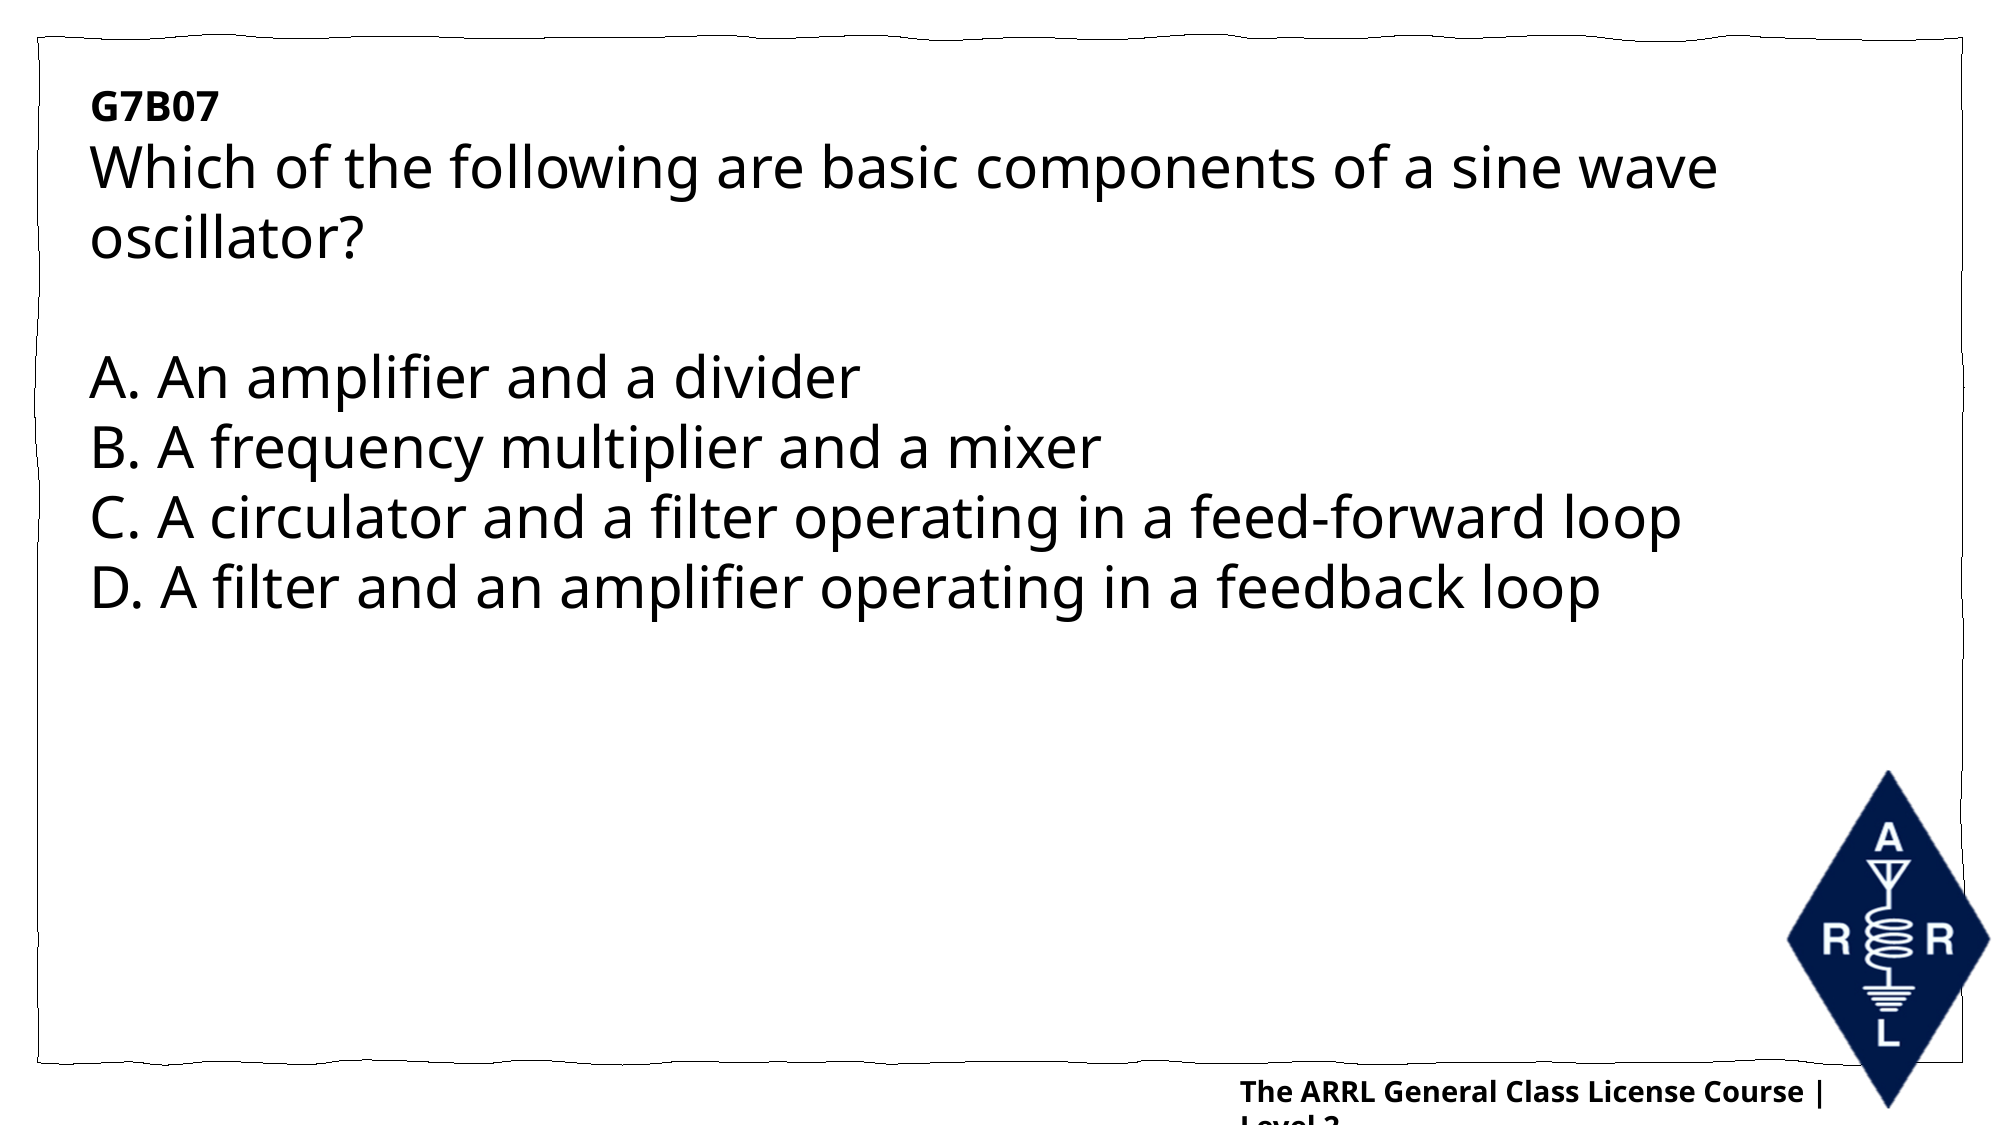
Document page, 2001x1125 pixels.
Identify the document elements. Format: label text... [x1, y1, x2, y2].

text_box G7B07 Which of the following are basic components of a sine wave oscillator? A. An amplifier and a divider B. A frequency multiplier and a mixer C. A circulator and a filter operating in a feed-forward loop D. A filter and an amplifier operating in a feedback loop [75, 72, 1850, 628]
picture [1773, 752, 1999, 1125]
